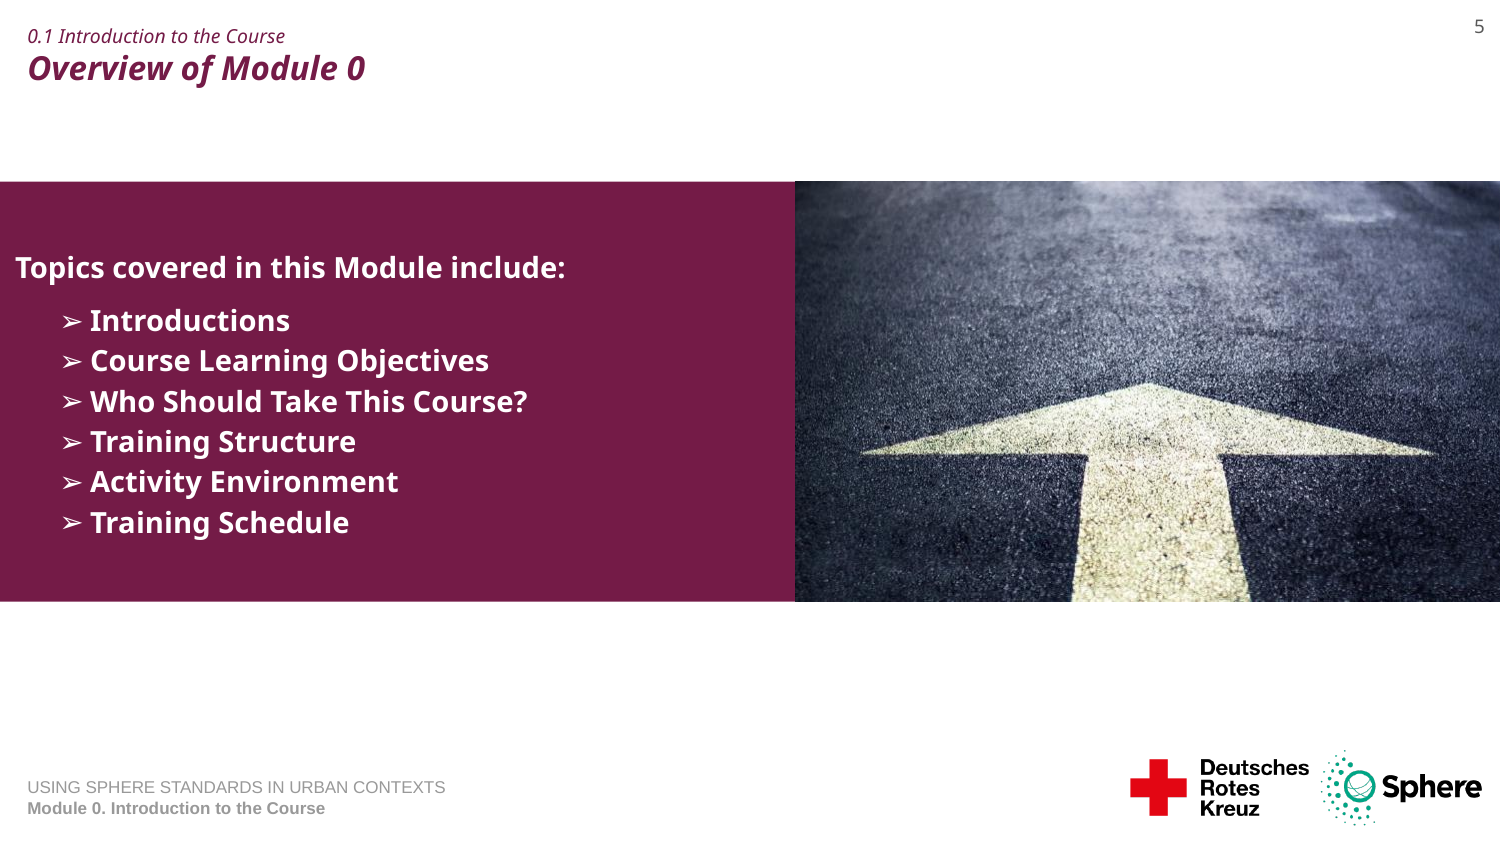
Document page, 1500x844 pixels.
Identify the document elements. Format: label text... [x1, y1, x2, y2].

text_box USING SPHERE STANDARDS IN URBAN CONTEXTS Module 0. Introduction to the Course [12, 761, 1020, 833]
picture [1130, 759, 1309, 816]
slide_number 5 [1410, 0, 1500, 65]
picture [1319, 749, 1483, 826]
picture [795, 181, 1500, 602]
list Topics covered in this Module include: Introductions Course Learning Objectives Who Should Take This Course? Training Structure Activity Environment Training Schedule [0, 181, 793, 602]
title 0.1 Introduction to the Course Overview of Module 0 [12, 8, 1410, 103]
